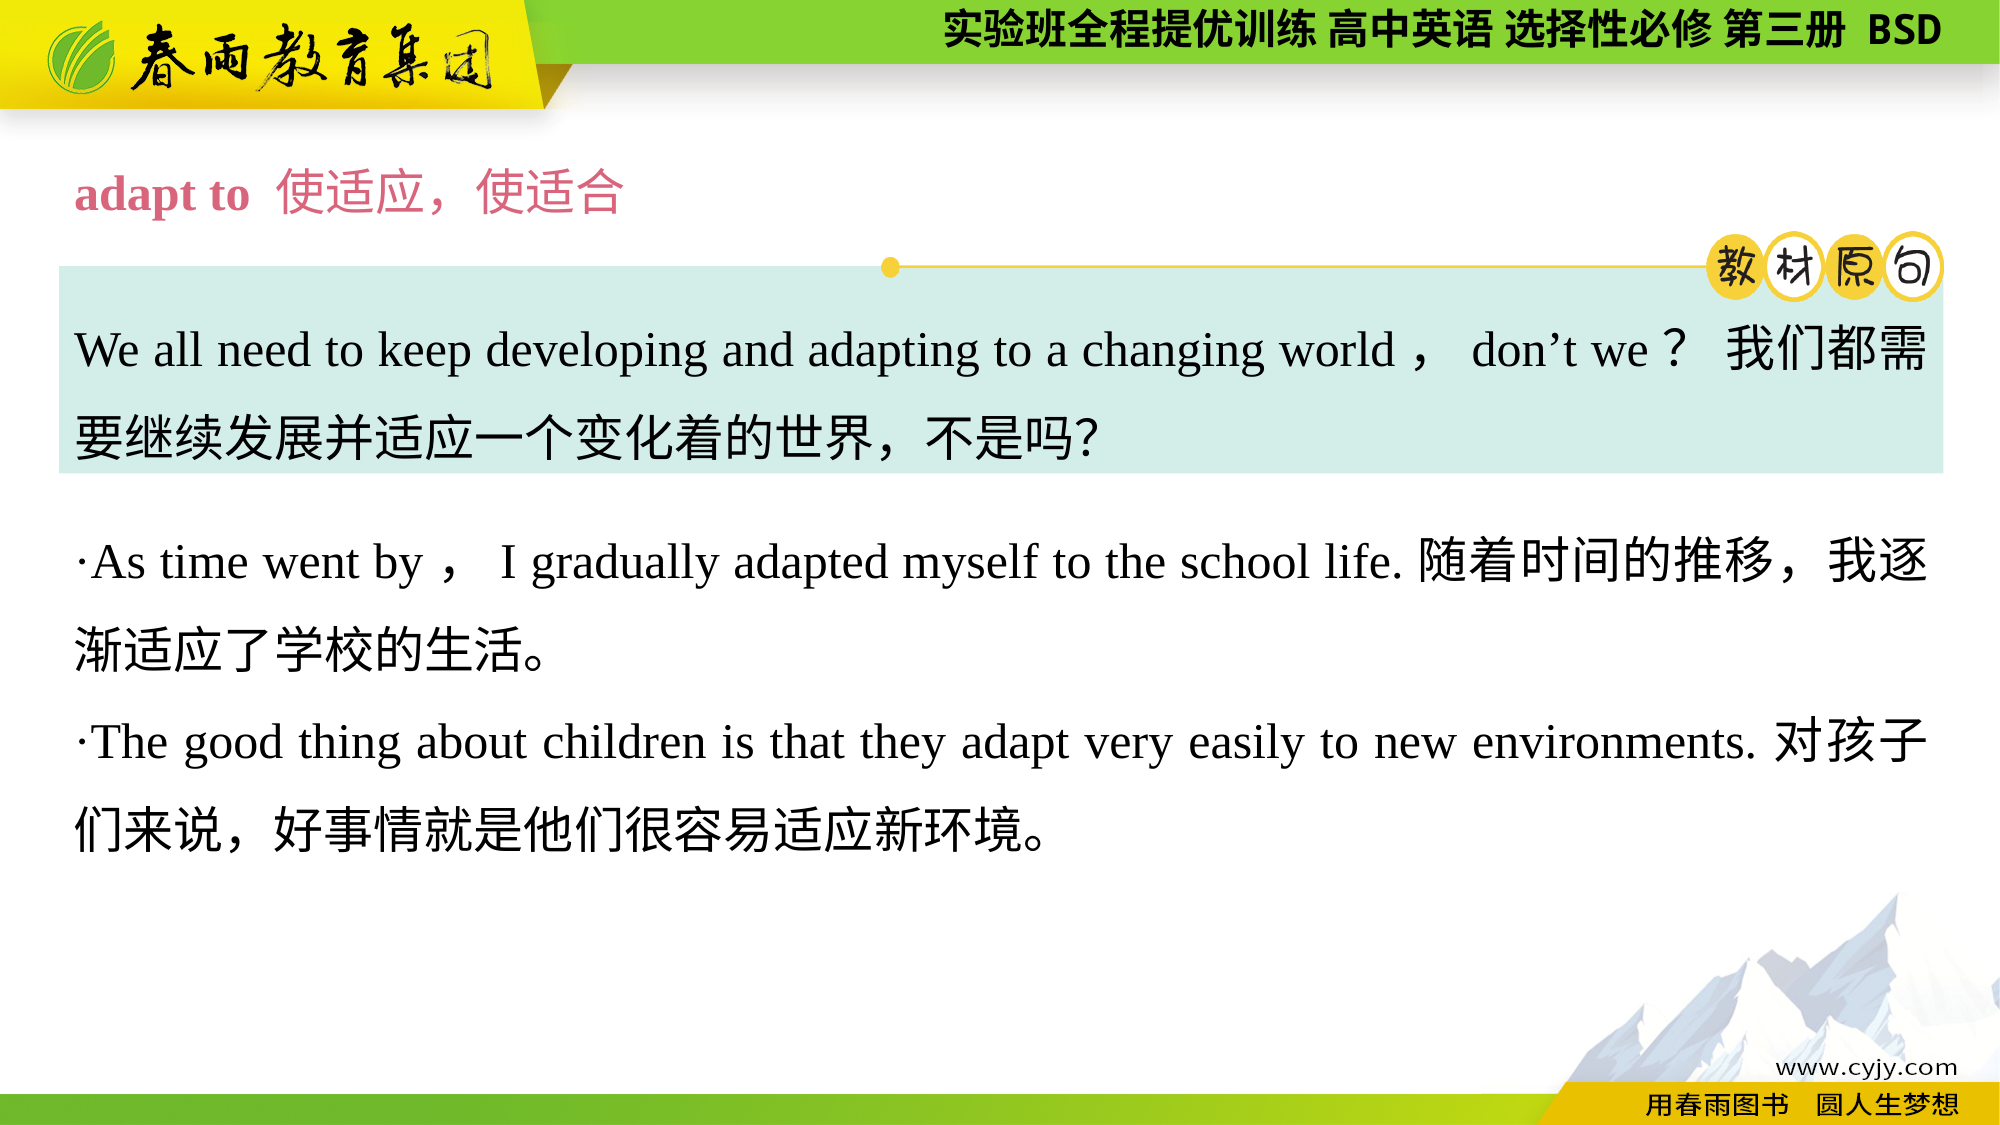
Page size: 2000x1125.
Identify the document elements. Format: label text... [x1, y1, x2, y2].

list adapt to 使适应，使适合 [59, 122, 1944, 217]
text_box We all need to keep developing and adapting to a changing world，don’t we？ 我们都需要继续发展并适应一个变化着的世界，不是吗？ [59, 266, 1944, 474]
text_box ·As time went by，I gradually adapted myself to the school life.随着时间的推移，我逐渐适应了学校的生活。 ·The good thing about children is that they adapt very easily to new environments.对孩子们来说，好事情就是他们很容易适应新环境。 [59, 490, 1944, 866]
picture [0, 0, 2000, 1125]
